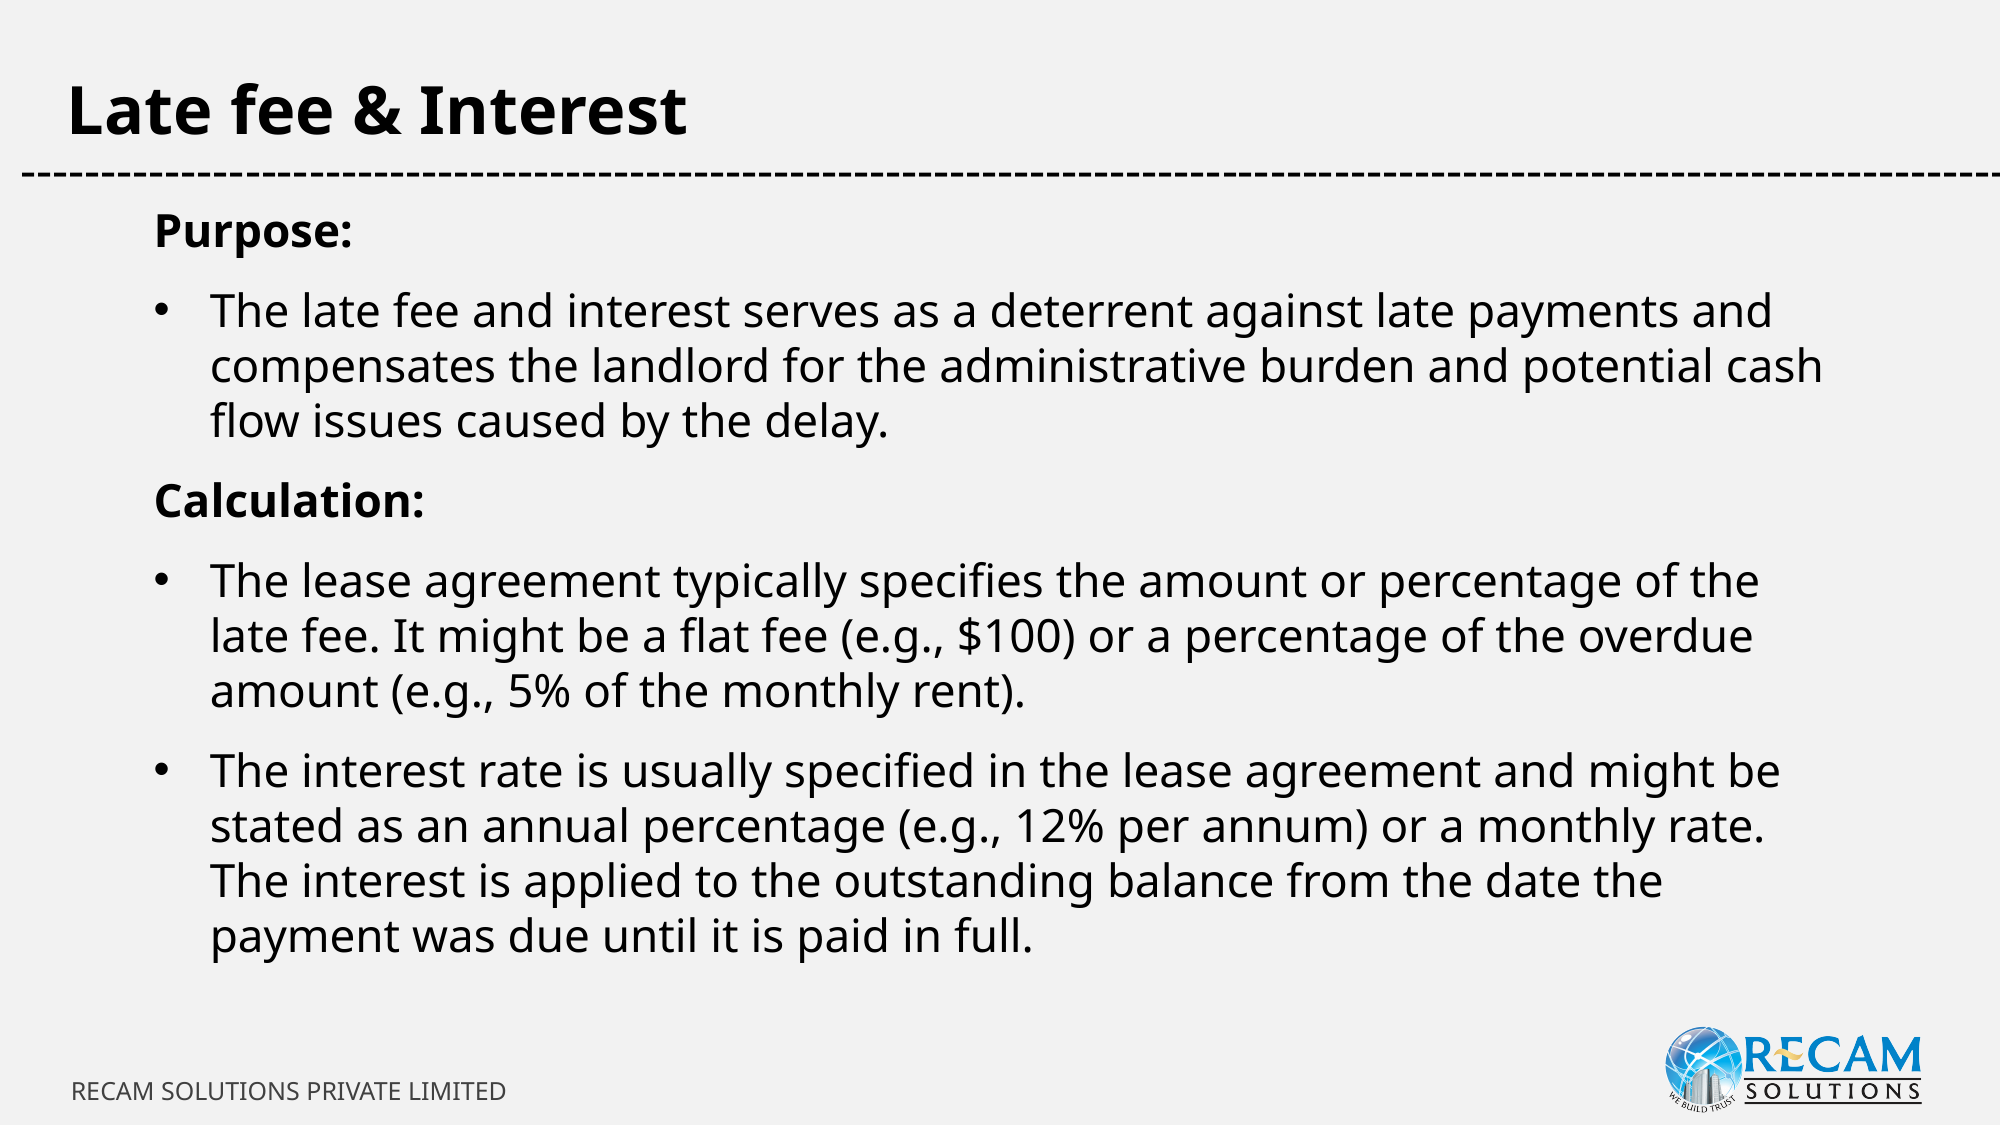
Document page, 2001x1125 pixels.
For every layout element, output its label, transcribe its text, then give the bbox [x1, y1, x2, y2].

text_box Late fee & Interest [51, 60, 1520, 131]
footer RECAM SOLUTIONS PRIVATE LIMITED [70, 1073, 971, 1107]
text_box Purpose: The late fee and interest serves as a deterrent against late payments and compensates the landlord for the administrative burden and potential cash flow issues caused by the delay. Calculation: The lease agreement typically specifies the amount or percentage of the late fee. It might be a flat fee (e.g., $100) or a percentage of the overdue amount (e.g., 5% of the monthly rent). The interest rate is usually specified in the lease agreement and might be stated as an annual percentage (e.g., 12% per annum) or a monthly rate. The interest is applied to the outstanding balance from the date the payment was due until it is paid in full. [138, 194, 1842, 969]
picture [1652, 1014, 1935, 1125]
text_box ----------------------------------------------------------------------------------------------------------------------------- [6, 131, 2000, 207]
